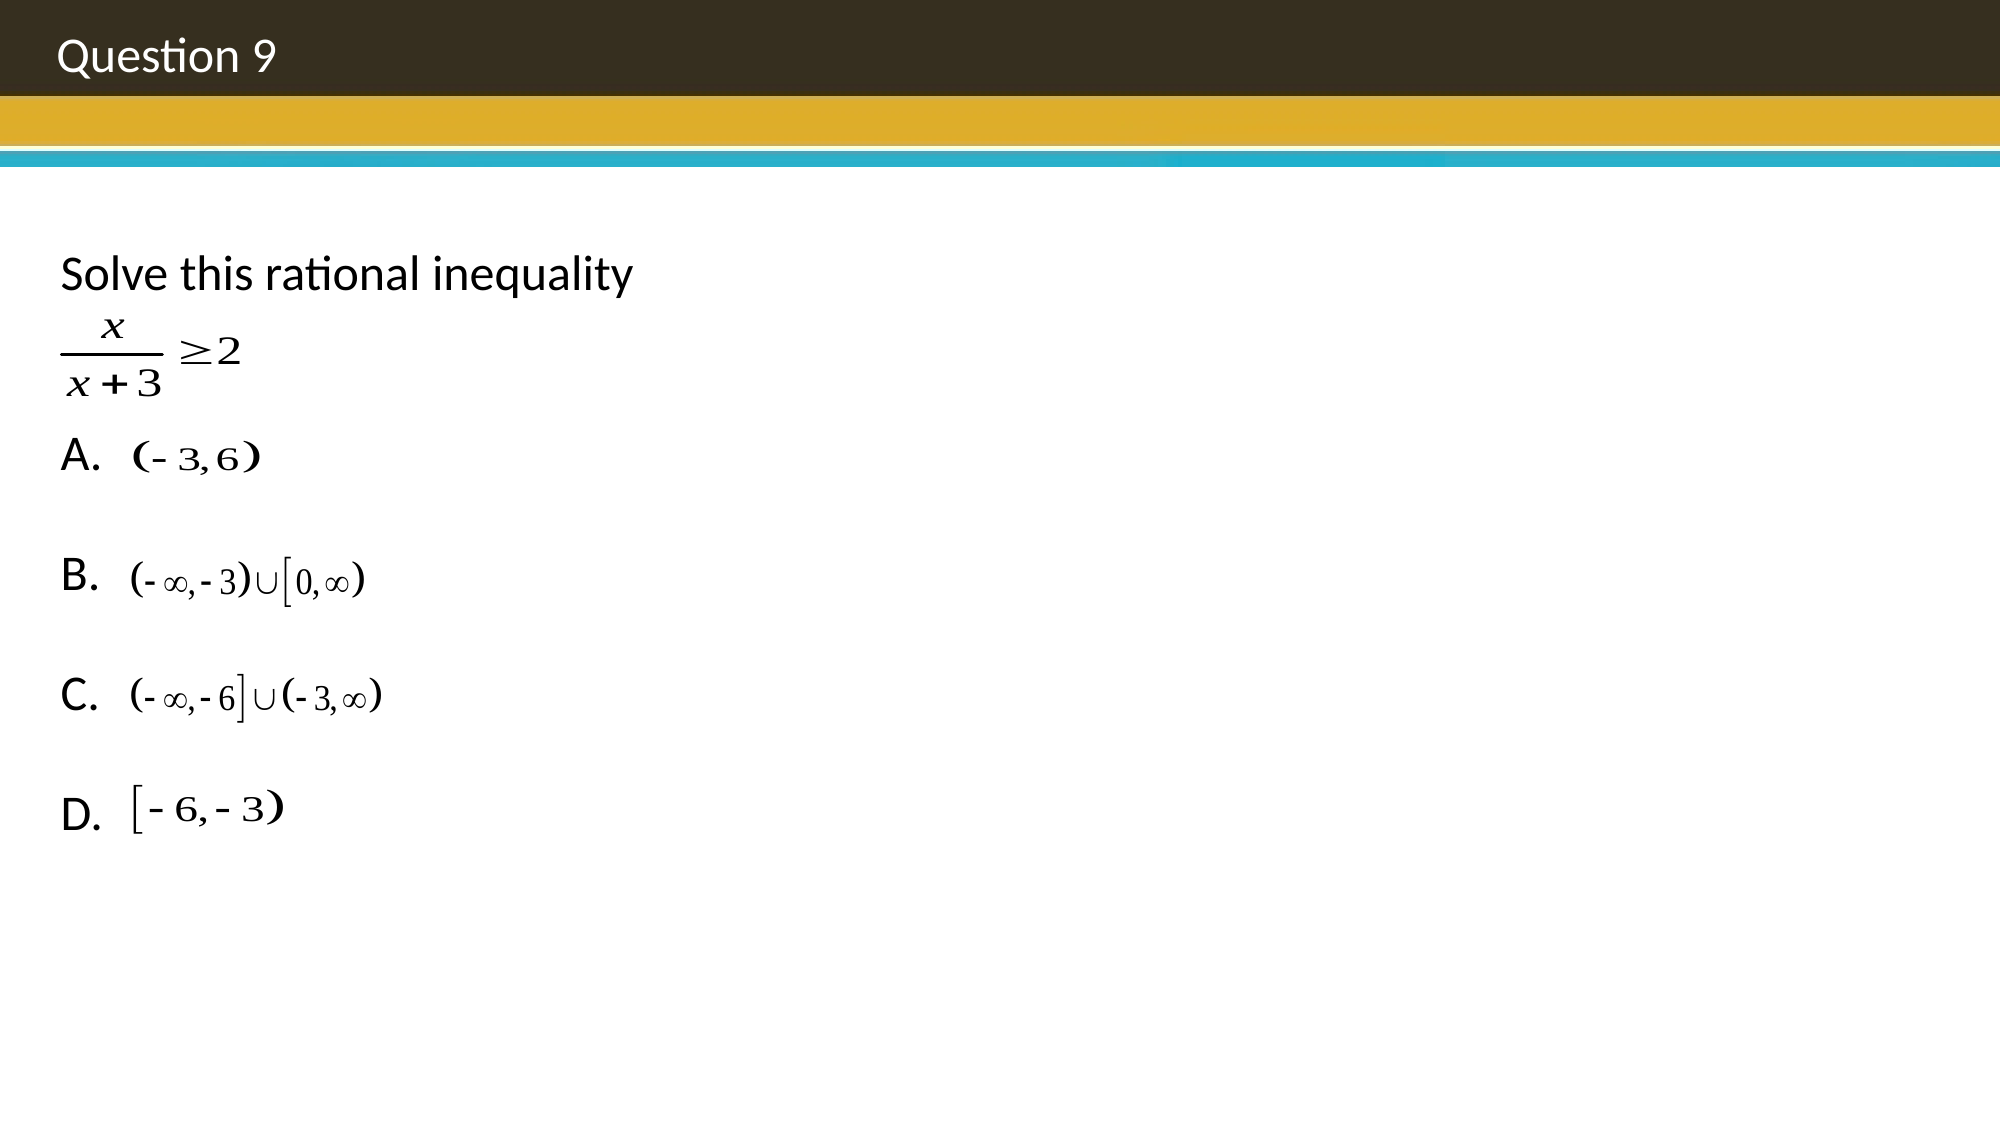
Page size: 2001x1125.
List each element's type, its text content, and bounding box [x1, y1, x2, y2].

picture [52, 300, 253, 405]
picture [125, 553, 369, 617]
picture [125, 782, 288, 843]
picture [125, 434, 265, 490]
picture [0, 0, 2000, 167]
text_box Solve this rational inequality A. B. C. D. [45, 233, 1782, 909]
picture [125, 670, 385, 732]
text_box Question 9 [41, 14, 293, 90]
